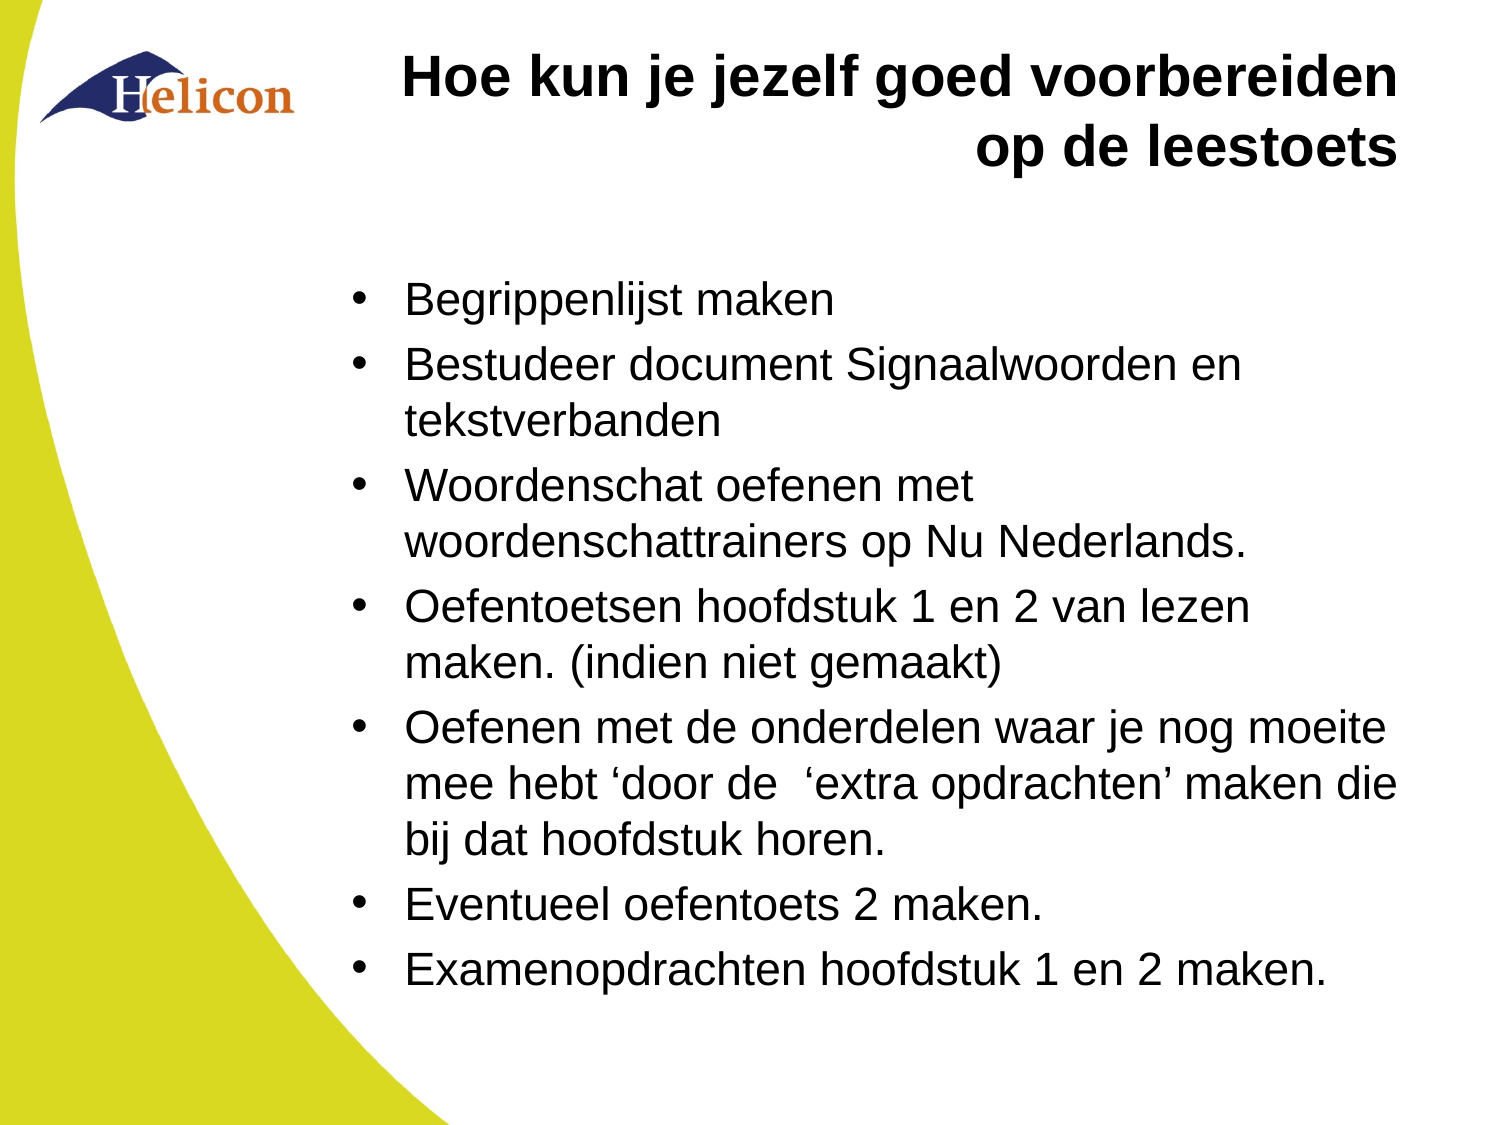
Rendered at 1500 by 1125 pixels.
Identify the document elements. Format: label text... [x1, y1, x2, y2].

picture [0, 0, 1500, 1125]
title Hoe kun je jezelf goed voorbereiden op de leestoets [324, 54, 1415, 161]
list Begrippenlijst maken Bestudeer document Signaalwoorden en tekstverbanden Woordenschat oefenen met woordenschattrainers op Nu Nederlands. Oefentoetsen hoofdstuk 1 en 2 van lezen maken. (indien niet gemaakt) Oefenen met de onderdelen waar je nog moeite mee hebt ‘door de ‘extra opdrachten’ maken die bij dat hoofdstuk horen. Eventueel oefentoets 2 maken. Examenopdrachten hoofdstuk 1 en 2 maken. [336, 196, 1425, 1005]
